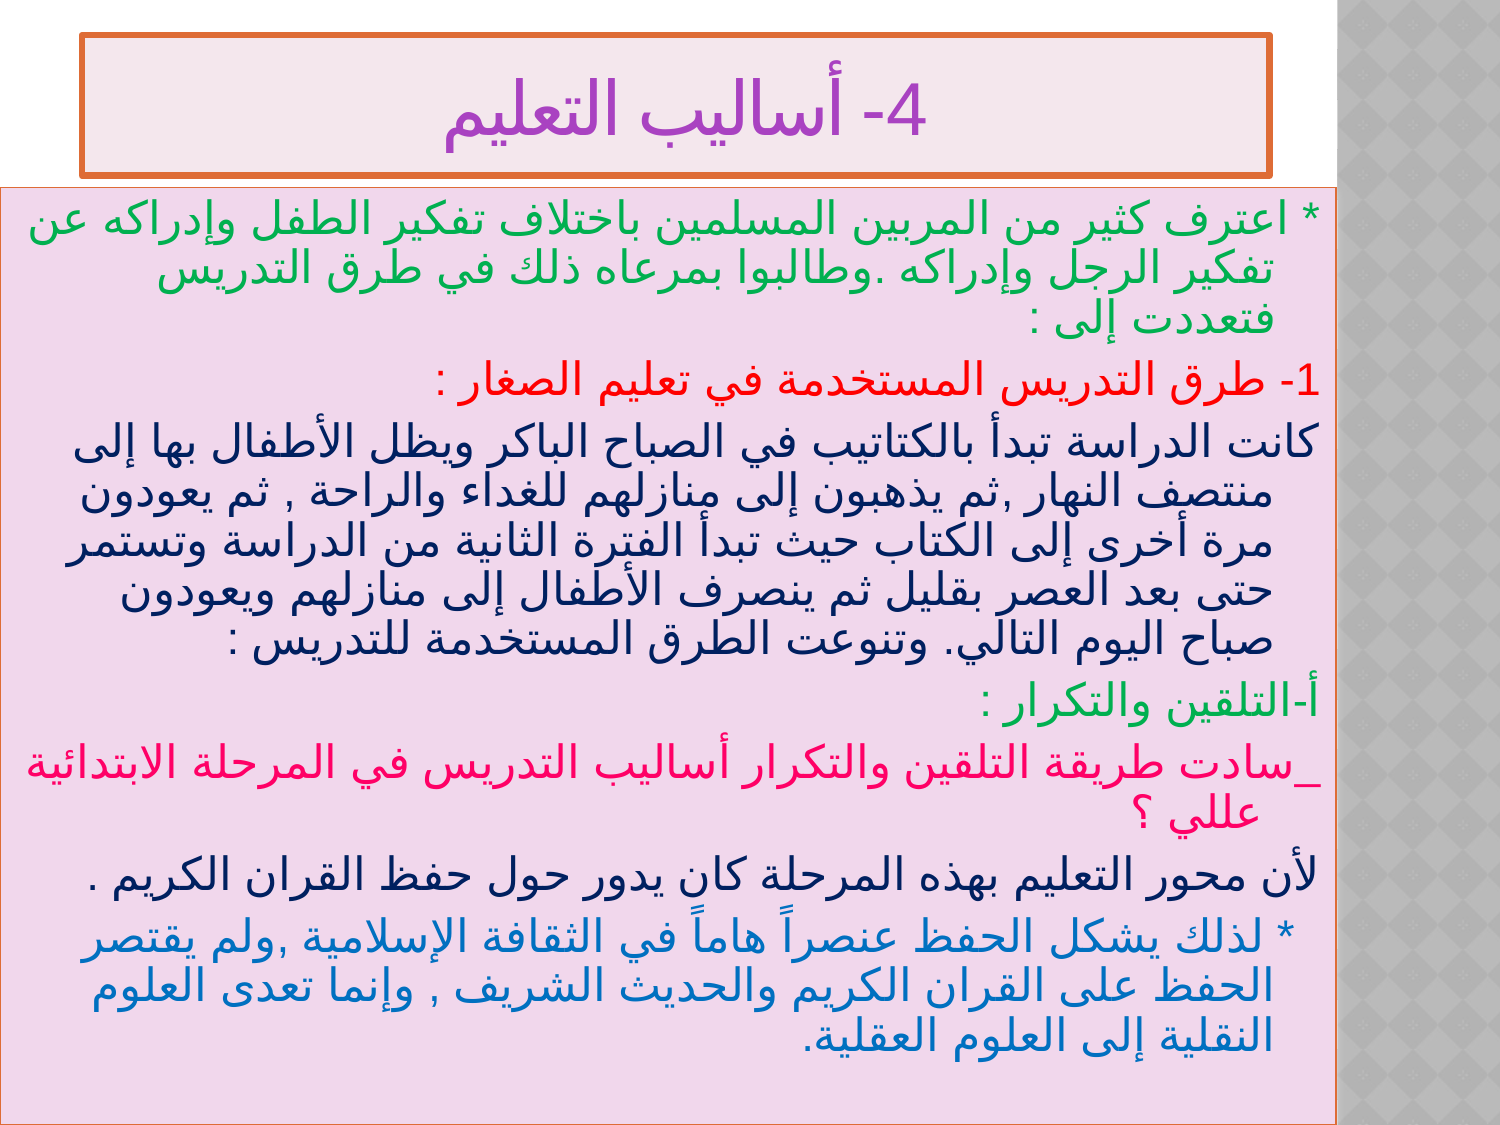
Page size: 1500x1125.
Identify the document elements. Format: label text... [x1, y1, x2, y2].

title 4- أساليب التعليم [79, 32, 1273, 179]
list * اعترف كثير من المربين المسلمين باختلاف تفكير الطفل وإدراكه عن تفكير الرجل وإدراكه .وطالبوا بمرعاه ذلك في طرق التدريس فتعددت إلى : 1- طرق التدريس المستخدمة في تعليم الصغار : كانت الدراسة تبدأ بالكتاتيب في الصباح الباكر ويظل الأطفال بها إلى منتصف النهار ,ثم يذهبون إلى منازلهم للغداء والراحة , ثم يعودون مرة أخرى إلى الكتاب حيث تبدأ الفترة الثانية من الدراسة وتستمر حتى بعد العصر بقليل ثم ينصرف الأطفال إلى منازلهم ويعودون صباح اليوم التالي. وتنوعت الطرق المستخدمة للتدريس : أ-التلقين والتكرار : _سادت طريقة التلقين والتكرار أساليب التدريس في المرحلة الابتدائية عللي ؟ لأن محور التعليم بهذه المرحلة كان يدور حول حفظ القران الكريم . * لذلك يشكل الحفظ عنصراً هاماً في الثقافة الإسلامية ,ولم يقتصر الحفظ على القران الكريم والحديث الشريف , وإنما تعدى العلوم النقلية إلى العلوم العقلية. [0, 187, 1337, 1125]
